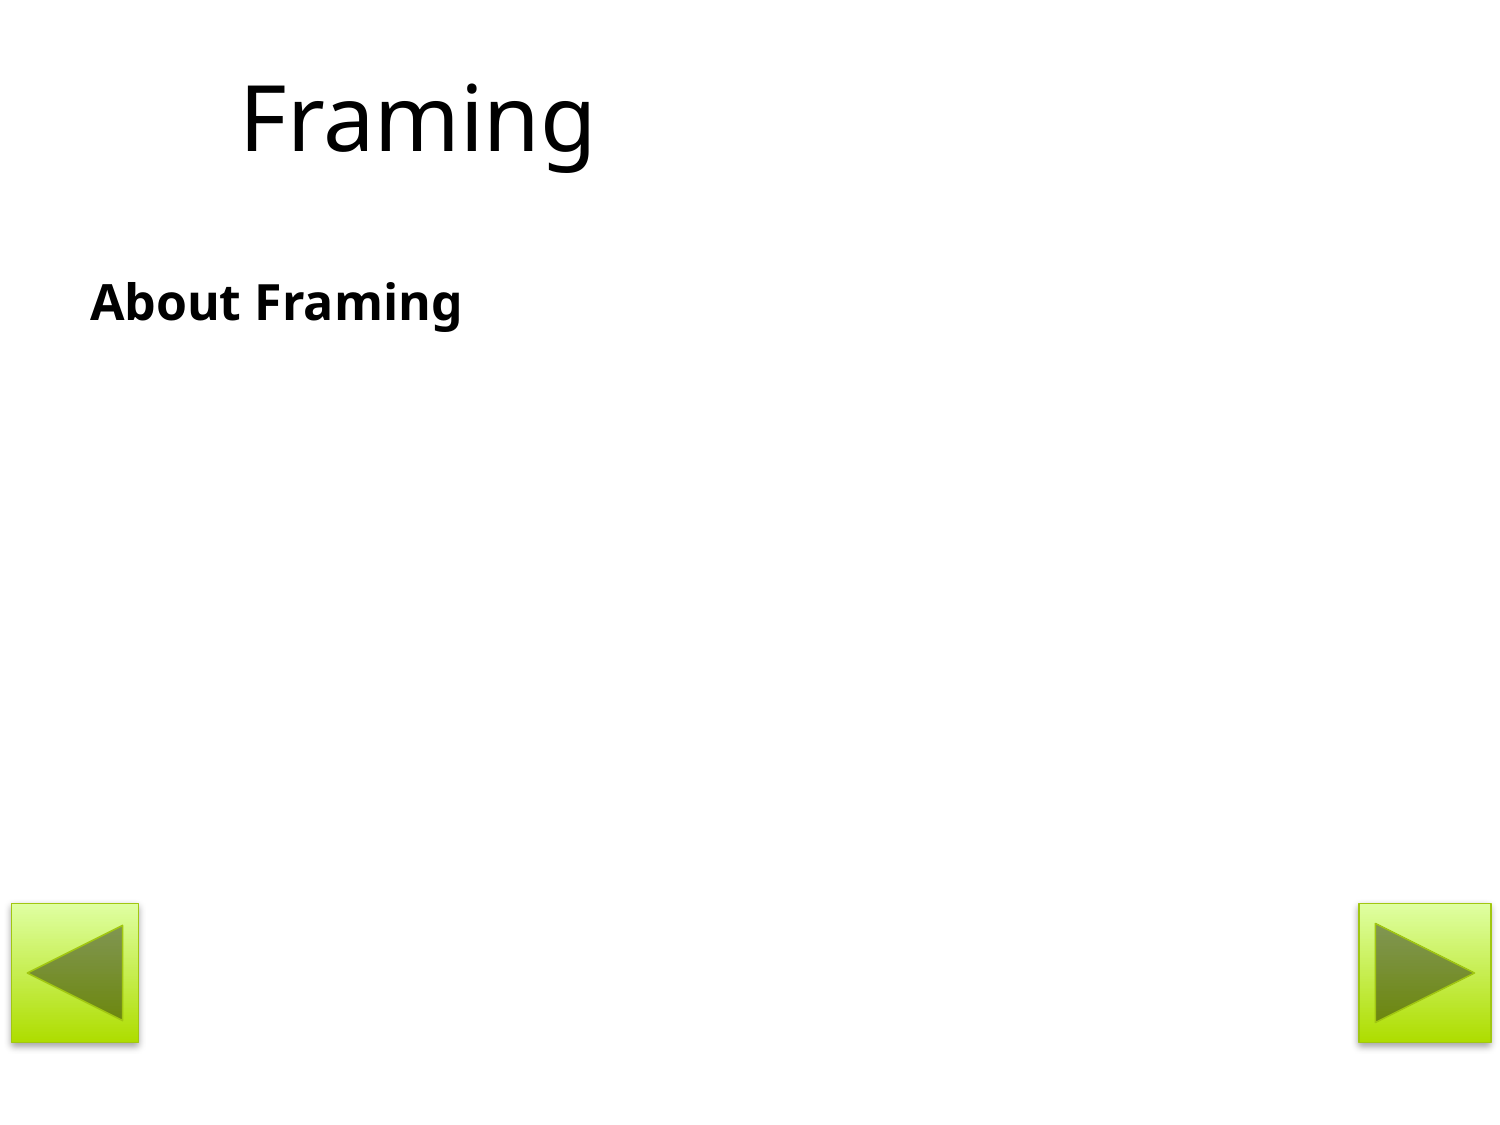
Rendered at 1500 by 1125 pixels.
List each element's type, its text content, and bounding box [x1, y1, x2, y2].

title Framing [75, 21, 762, 209]
list About Framing [75, 232, 738, 338]
